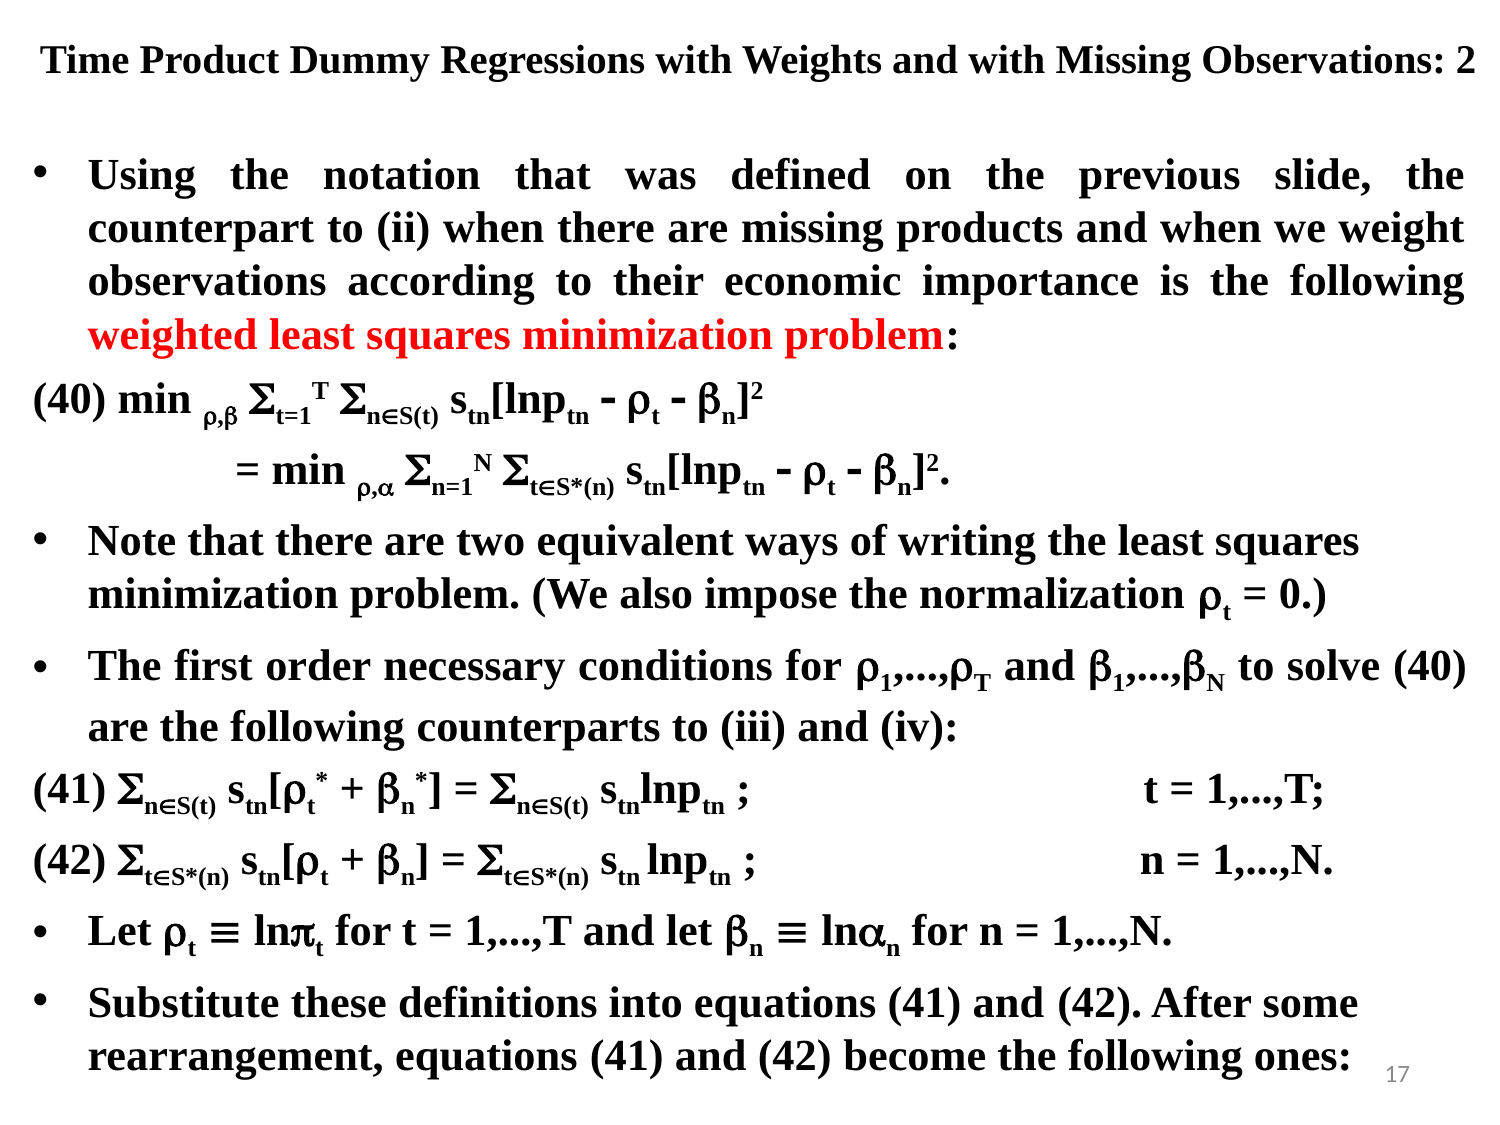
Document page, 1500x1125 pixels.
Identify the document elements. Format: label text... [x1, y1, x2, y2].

title Time Product Dummy Regressions with Weights and with Missing Observations: 2 [17, 0, 1500, 114]
list Using the notation that was defined on the previous slide, the counterpart to (ii) when there are missing products and when we weight observations according to their economic importance is the following weighted least squares minimization problem: (40) min , t=1T nS(t) stn[lnptn  t  n]2 = min , n=1N tS*(n) stn[lnptn  t  n]2. Note that there are two equivalent ways of writing the least squares minimization problem. (We also impose the normalization t = 0.) The first order necessary conditions for 1,...,T and 1,...,N to solve (40) are the following counterparts to (iii) and (iv): (41) nS(t) stn[t* + n*] = nS(t) stnlnptn ; t = 1,...,T; (42) tS*(n) stn[t + n] = tS*(n) stn lnptn ; n = 1,...,N. Let t  lnt for t = 1,...,T and let n  lnn for n = 1,...,N. Substitute these definitions into equations (41) and (42). After some rearrangement, equations (41) and (42) become the following ones: [17, 137, 1483, 1106]
slide_number 17 [1074, 1042, 1425, 1103]
